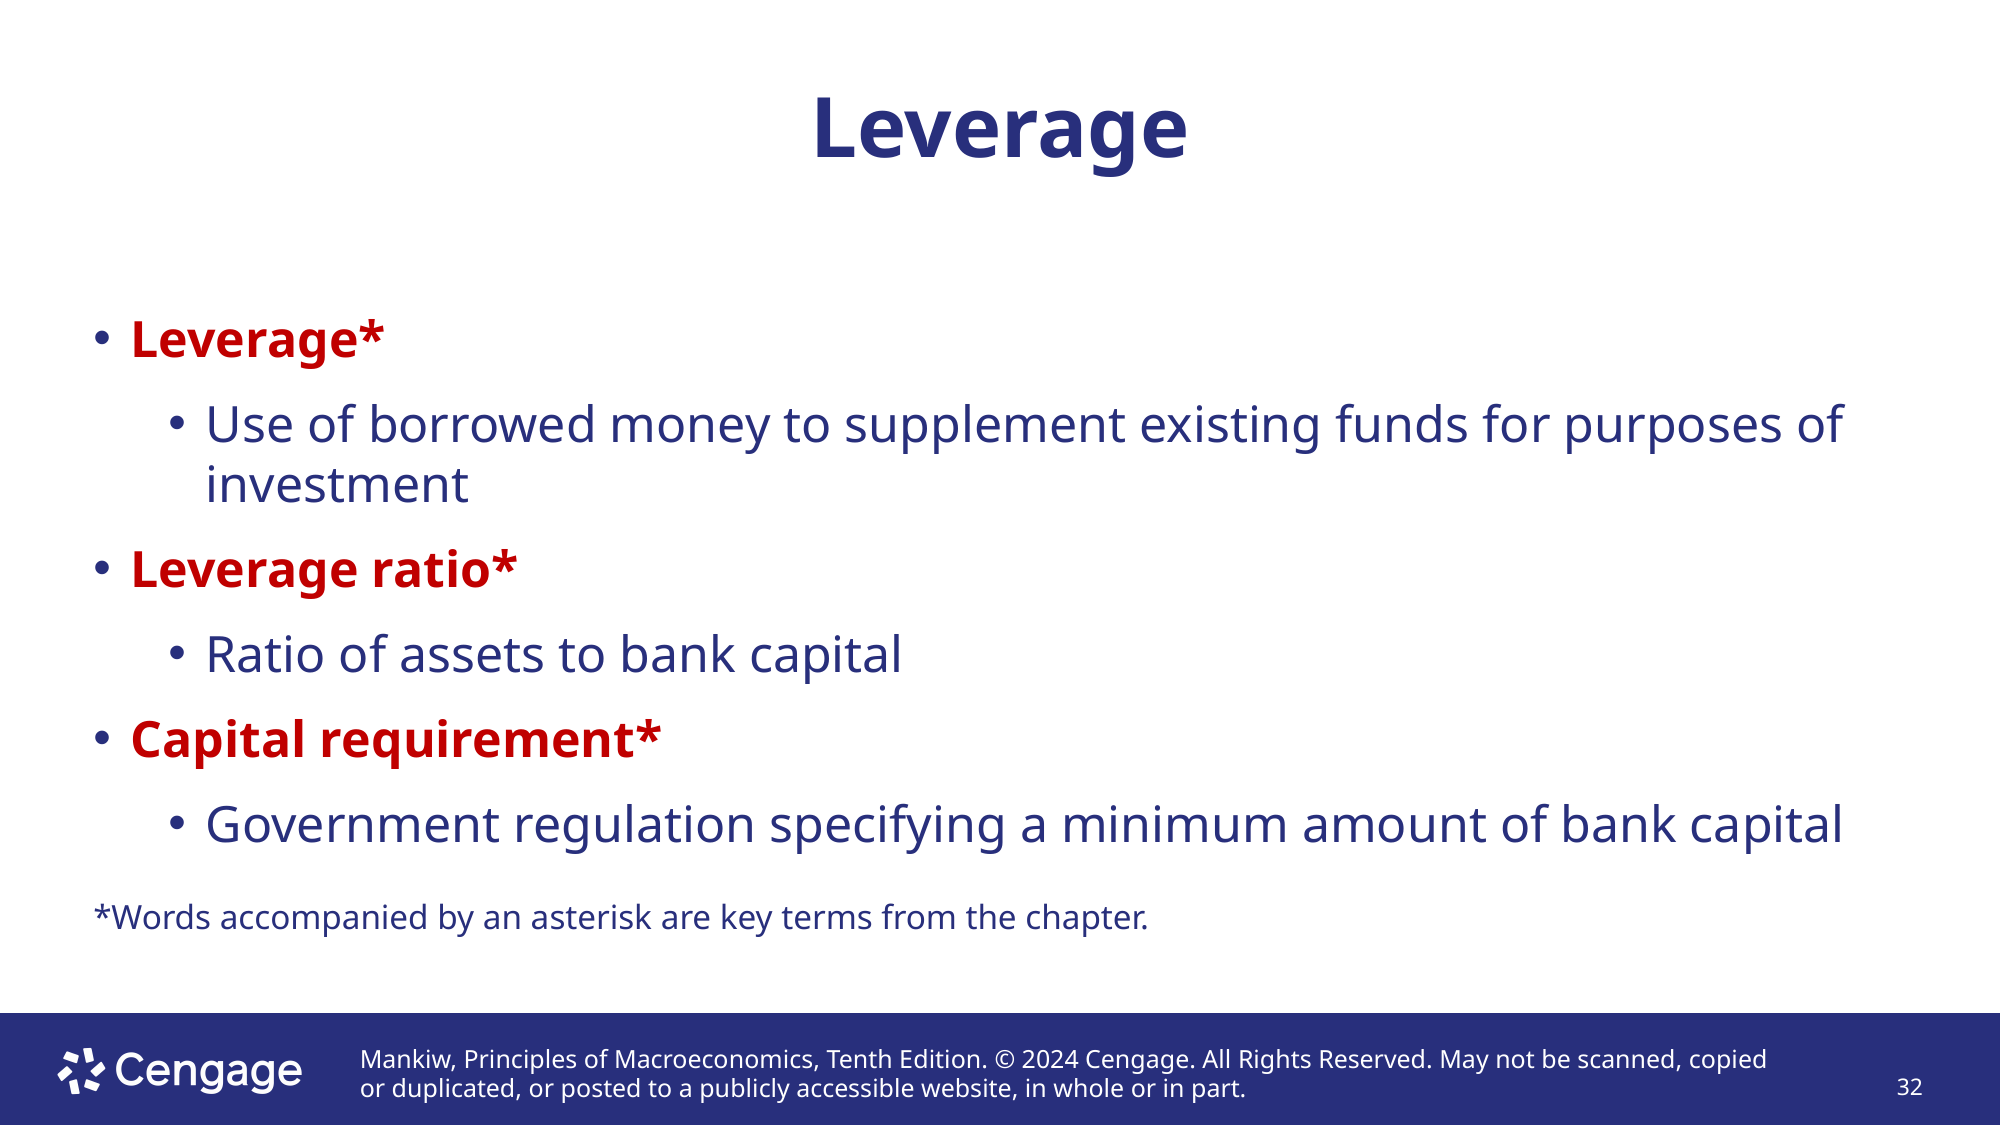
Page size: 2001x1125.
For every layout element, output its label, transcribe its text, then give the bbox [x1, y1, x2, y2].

list Leverage* Use of borrowed money to supplement existing funds for purposes of investment Leverage ratio* Ratio of assets to bank capital Capital requirement* Government regulation specifying a minimum amount of bank capital *Words accompanied by an asterisk are key terms from the chapter. [78, 299, 1923, 1014]
title Leverage [78, 77, 1923, 278]
picture [30, 1020, 329, 1122]
